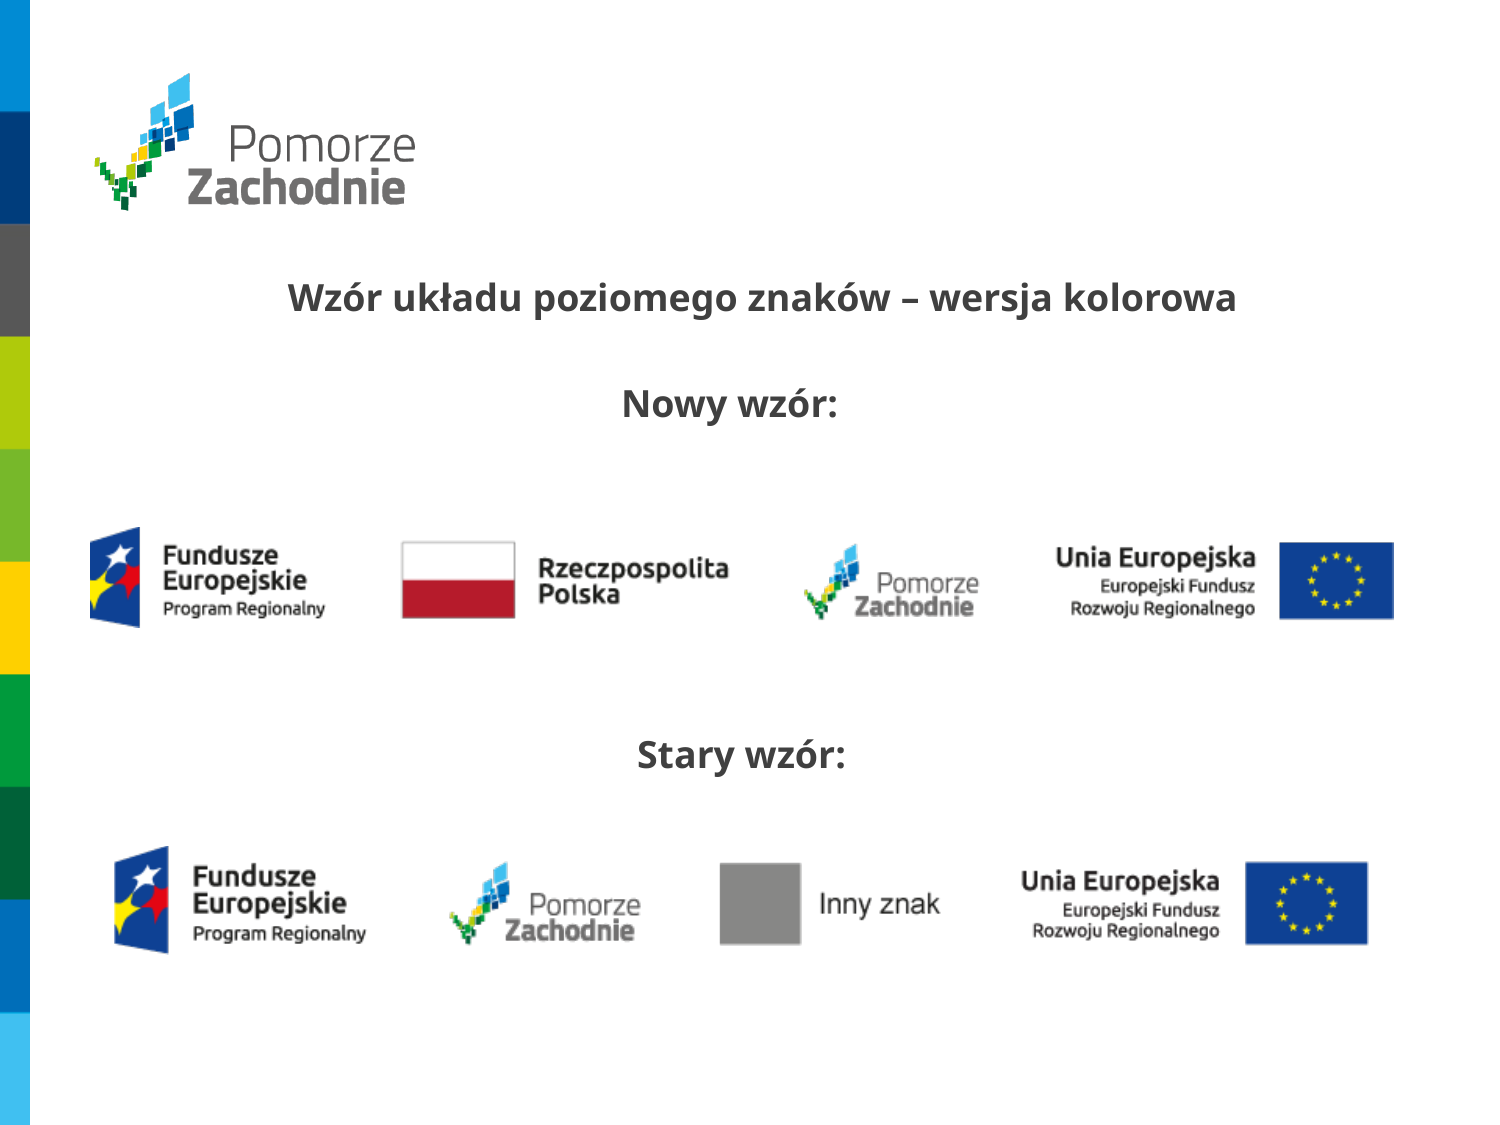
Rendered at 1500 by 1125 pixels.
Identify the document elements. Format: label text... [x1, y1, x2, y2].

text_box Stary wzór: [622, 723, 861, 784]
picture [113, 846, 1370, 956]
picture [0, 112, 30, 1011]
picture [0, 1014, 30, 1125]
text_box Wzór układu poziomego znaków – wersja kolorowa [136, 266, 1390, 327]
picture [89, 527, 1394, 628]
text_box Nowy wzór: [606, 372, 853, 433]
picture [86, 64, 423, 216]
